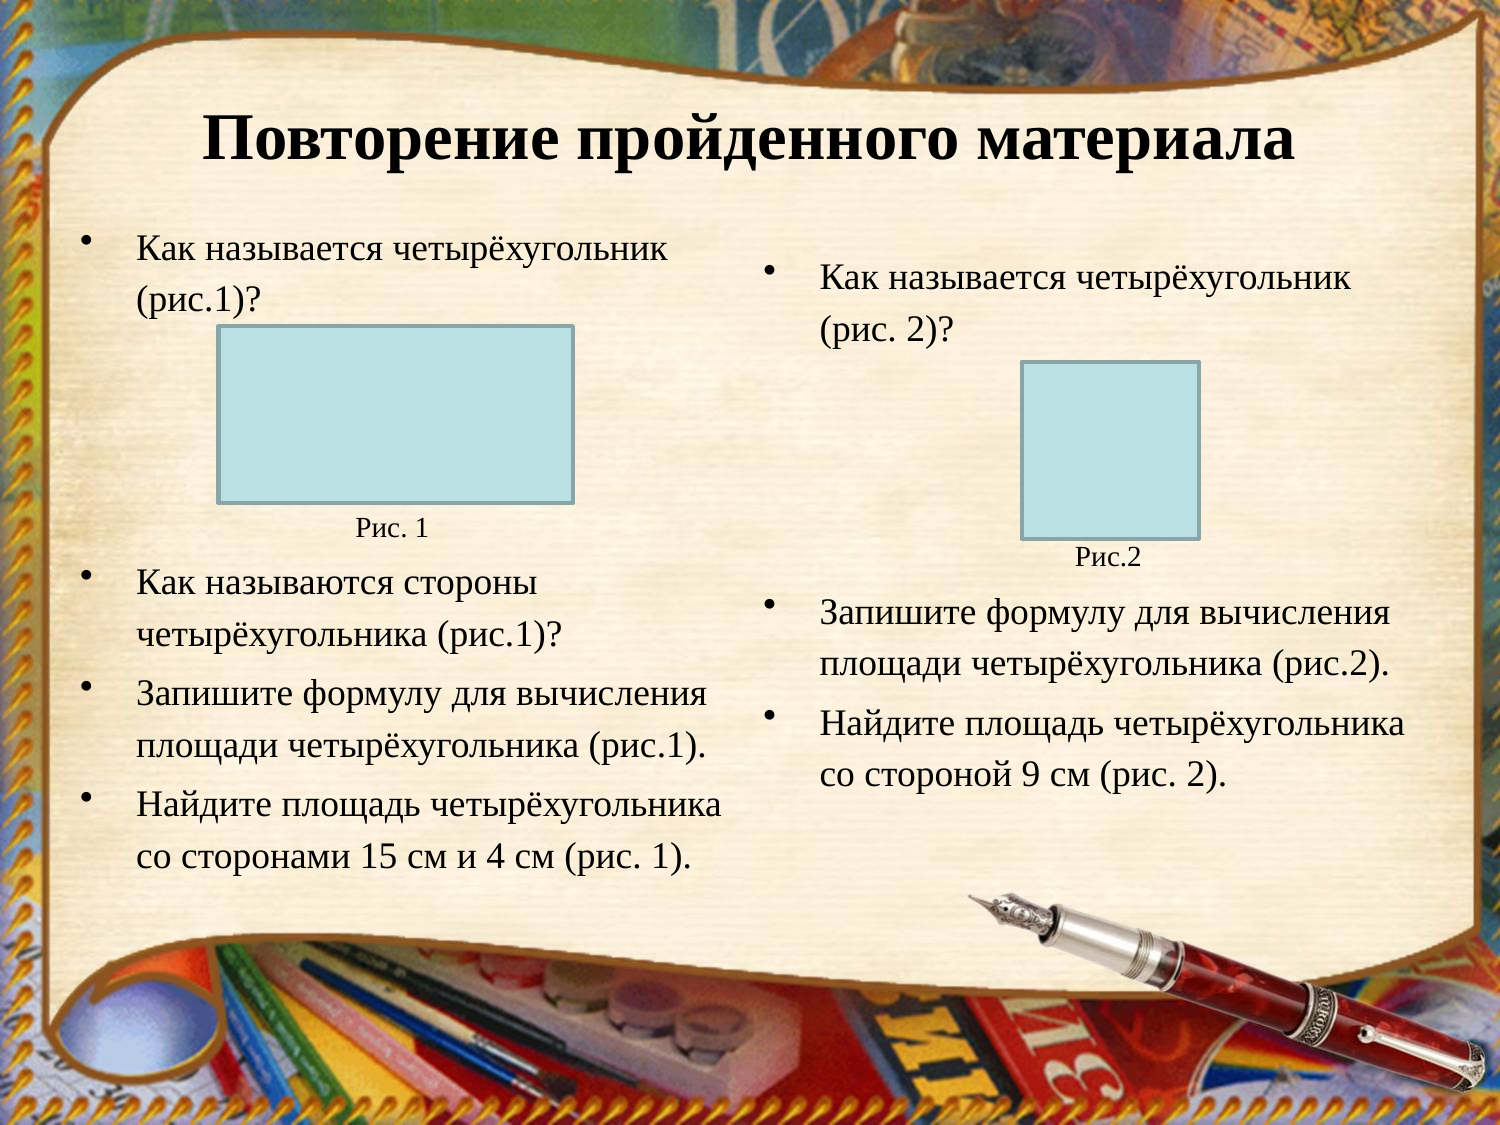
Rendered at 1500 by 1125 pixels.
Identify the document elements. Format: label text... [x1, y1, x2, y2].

list Как называется четырёхугольник (рис. 2)? Рис.2 Запишите формулу для вычисления площади четырёхугольника (рис.2). Найдите площадь четырёхугольника со стороной 9 см (рис. 2). [748, 160, 1447, 976]
picture [0, 0, 1500, 1125]
text_box [1020, 360, 1201, 541]
text_box [216, 324, 575, 505]
list Как называется четырёхугольник (рис.1)? Рис. 1 Как называются стороны четырёхугольника (рис.1)? Запишите формулу для вычисления площади четырёхугольника (рис.1). Найдите площадь четырёхугольника со сторонами 15 см и 4 см (рис. 1). [64, 149, 750, 982]
title Повторение пройденного материала [75, 113, 1425, 160]
